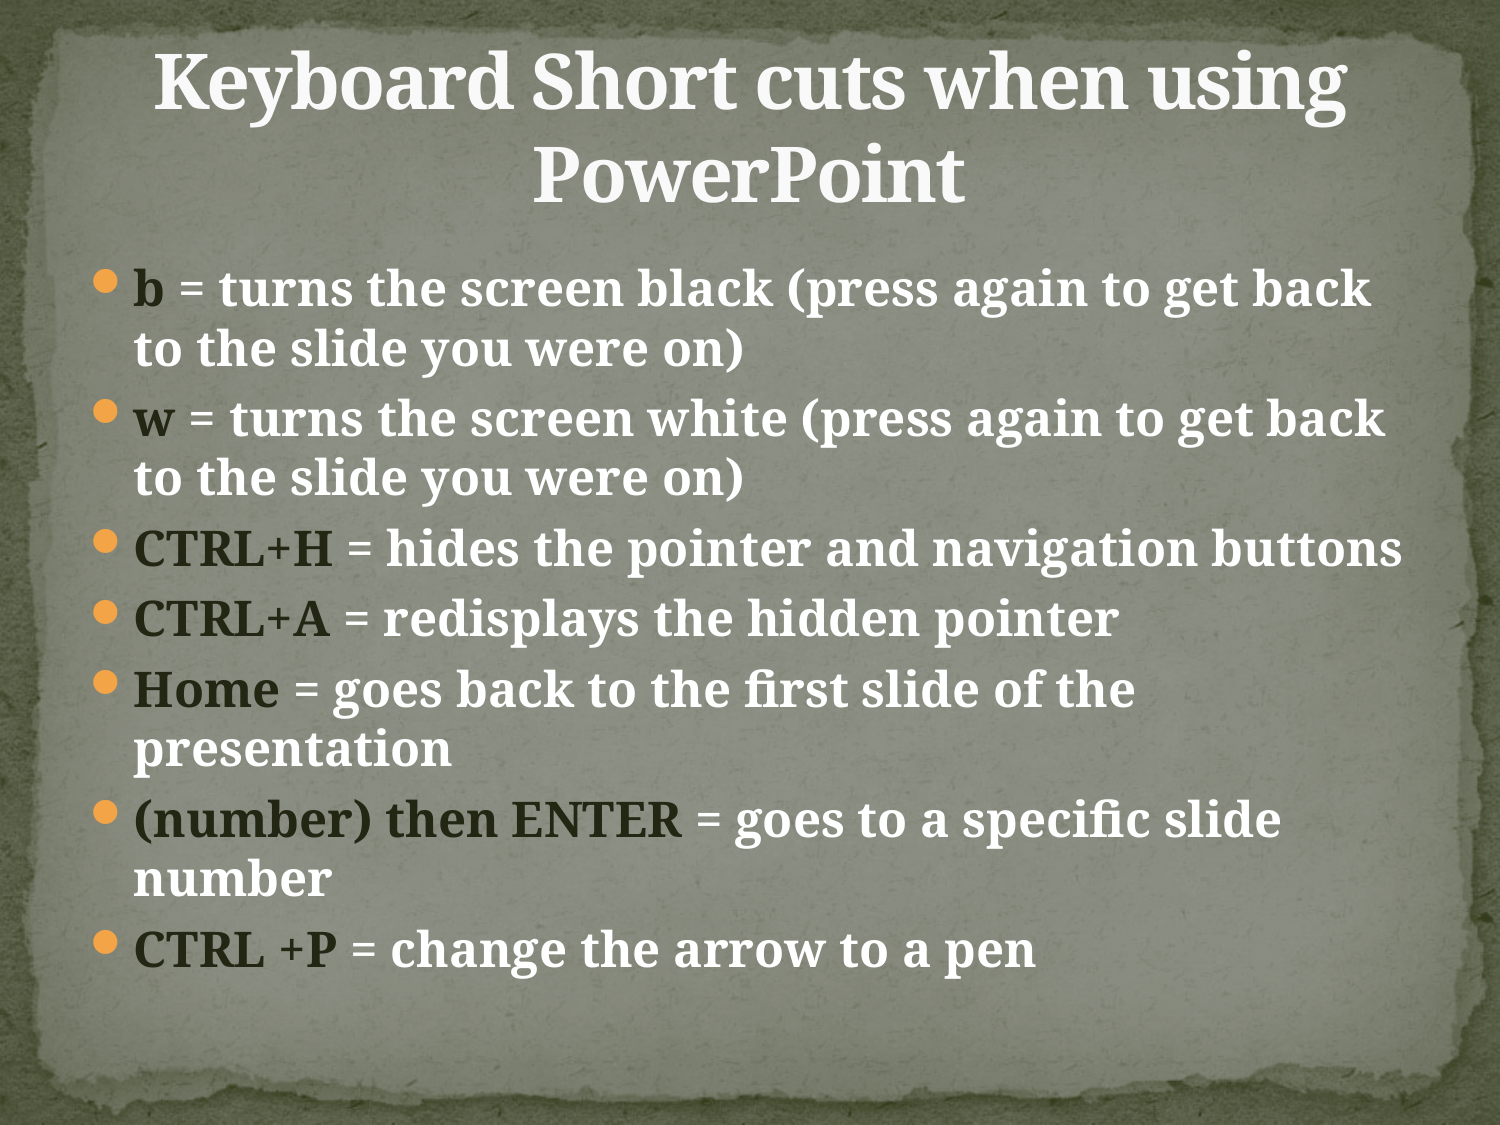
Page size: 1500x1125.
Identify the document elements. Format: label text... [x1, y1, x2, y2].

list b = turns the screen black (press again to get back to the slide you were on) w = turns the screen white (press again to get back to the slide you were on) CTRL+H = hides the pointer and navigation buttons CTRL+A = redisplays the hidden pointer Home = goes back to the first slide of the presentation (number) then ENTER = goes to a specific slide number CTRL +P = change the arrow to a pen [75, 249, 1425, 1000]
title Keyboard Short cuts when using PowerPoint [74, 24, 1425, 225]
